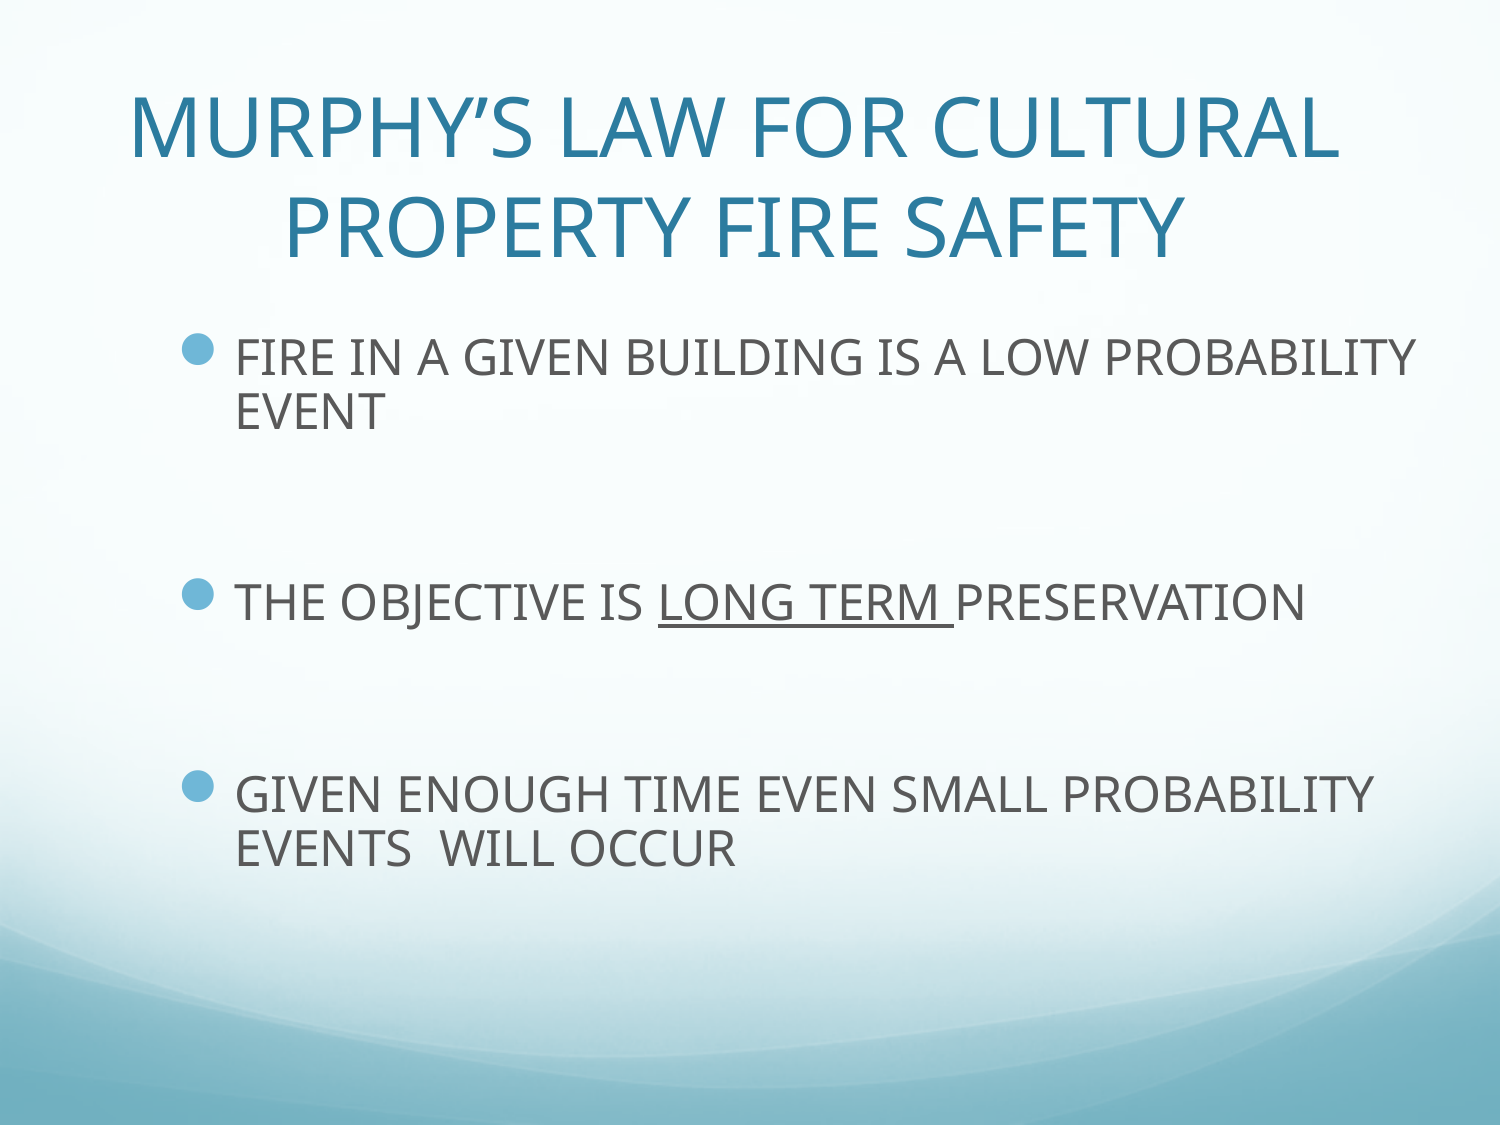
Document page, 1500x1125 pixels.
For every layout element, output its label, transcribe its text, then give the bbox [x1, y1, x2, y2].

title MURPHY’S LAW FOR CULTURAL PROPERTY FIRE SAFETY [75, 62, 1395, 282]
list FIRE IN A GIVEN BUILDING IS A LOW PROBABILITY EVENT THE OBJECTIVE IS LONG TERM PRESERVATION GIVEN ENOUGH TIME EVEN SMALL PROBABILITY EVENTS WILL OCCUR [162, 324, 1460, 1038]
